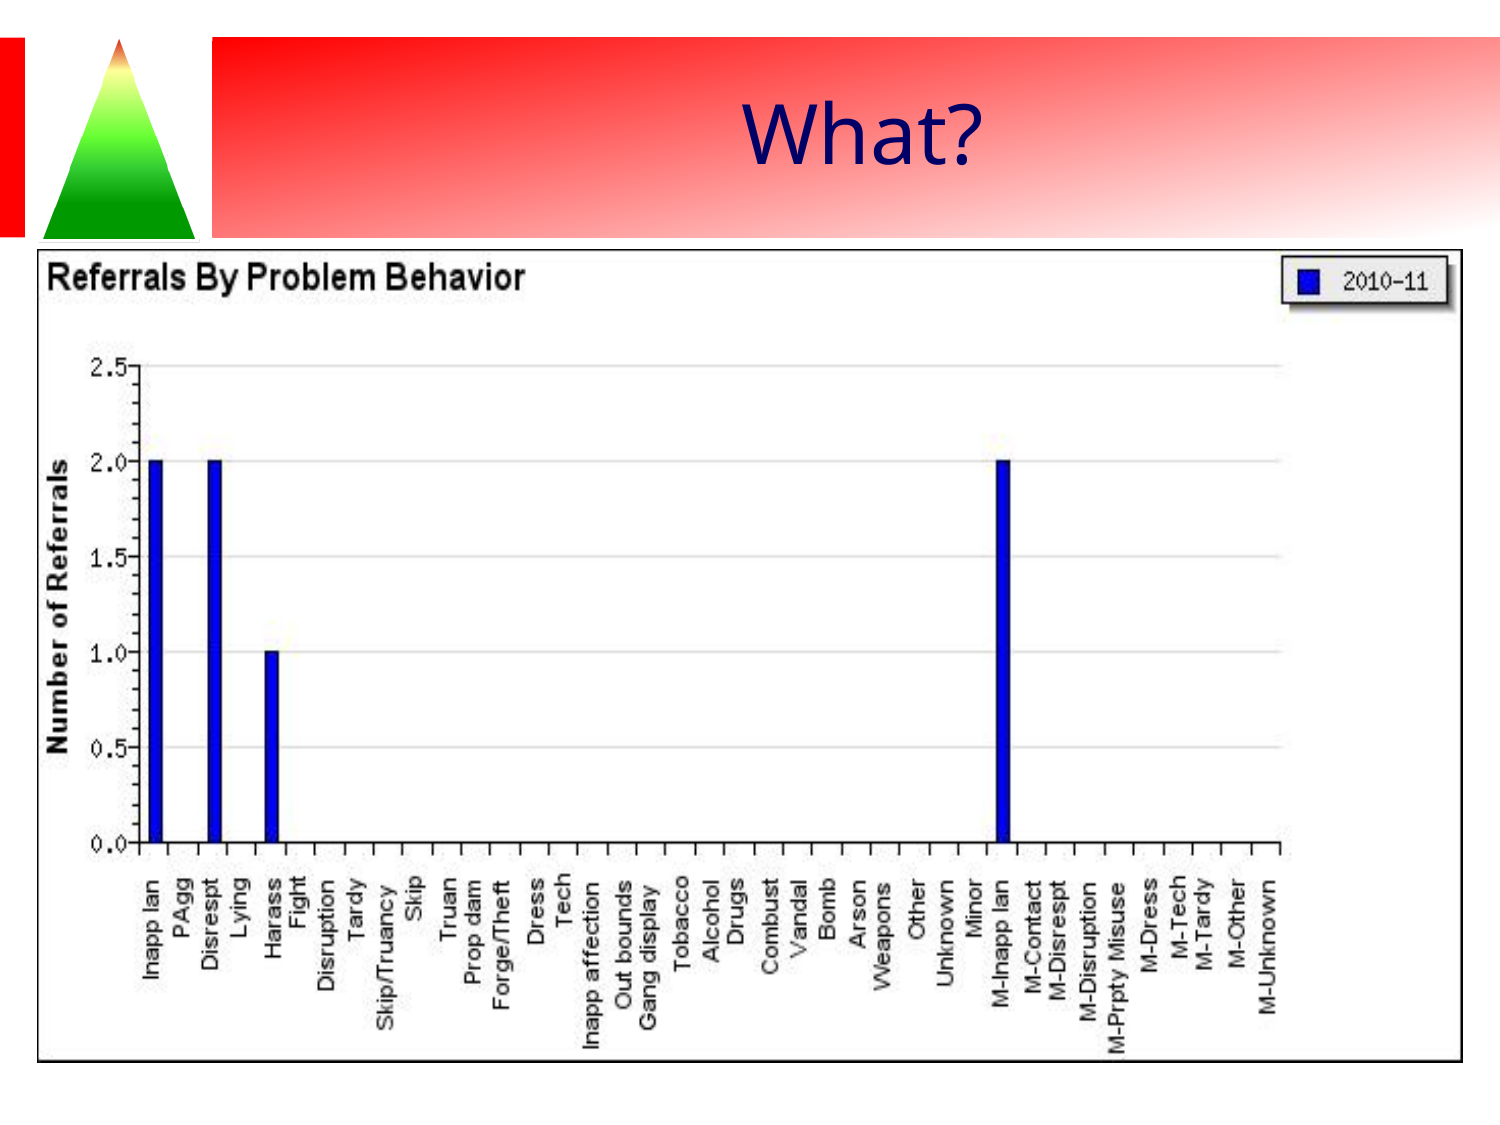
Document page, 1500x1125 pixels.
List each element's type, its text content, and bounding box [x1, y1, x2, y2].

picture [37, 30, 200, 243]
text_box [37, 249, 1463, 1063]
title What? [224, 37, 1500, 226]
